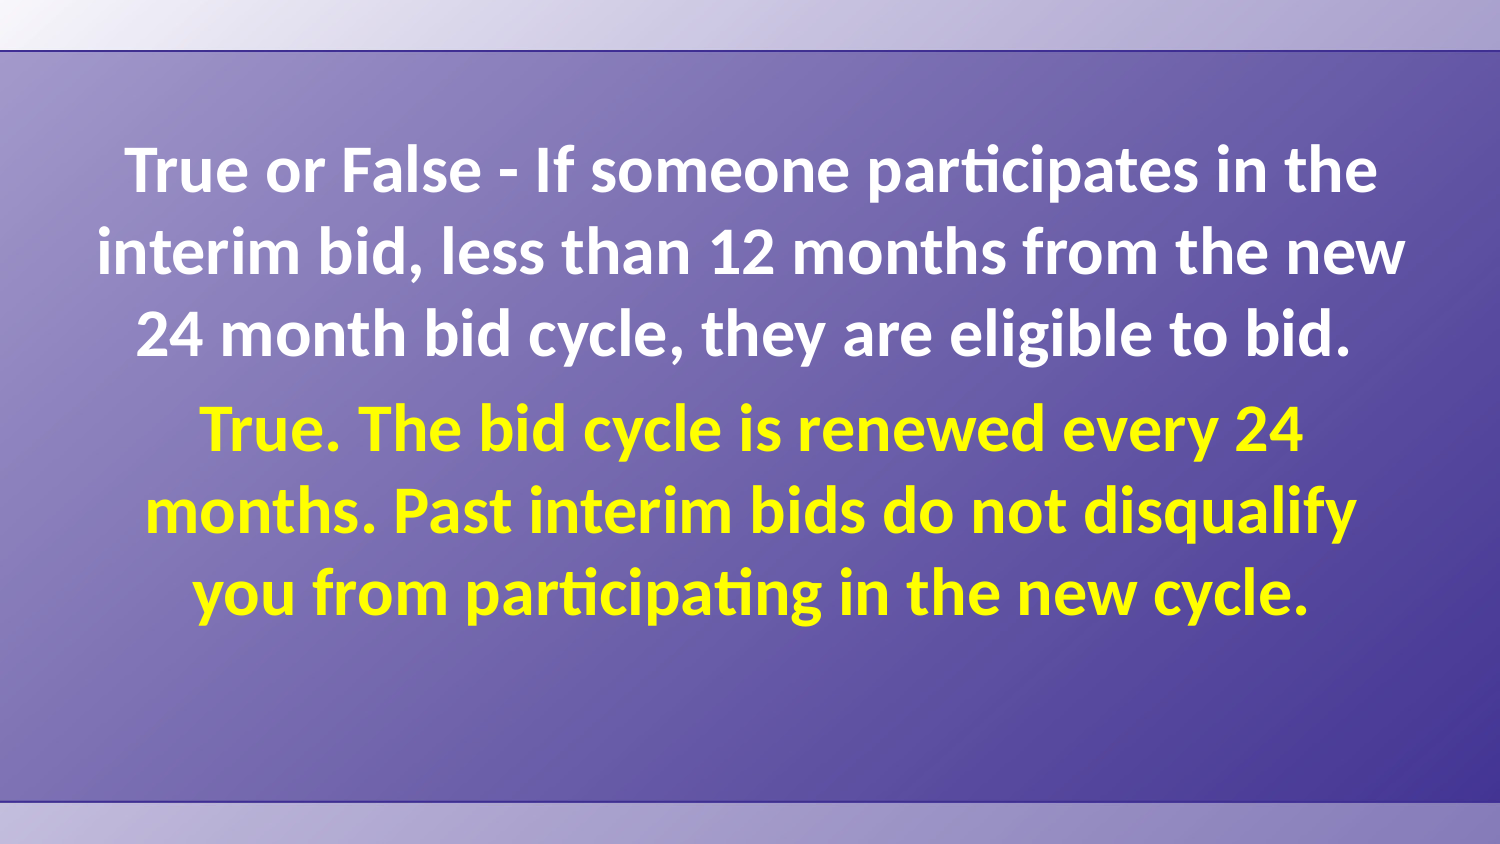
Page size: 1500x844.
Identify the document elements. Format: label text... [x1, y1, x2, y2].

picture [0, 0, 1500, 844]
list True or False - If someone participates in the interim bid, less than 12 months from the new 24 month bid cycle, they are eligible to bid. True. The bid cycle is renewed every 24 months. Past interim bids do not disqualify you from participating in the new cycle. [70, 116, 1434, 746]
